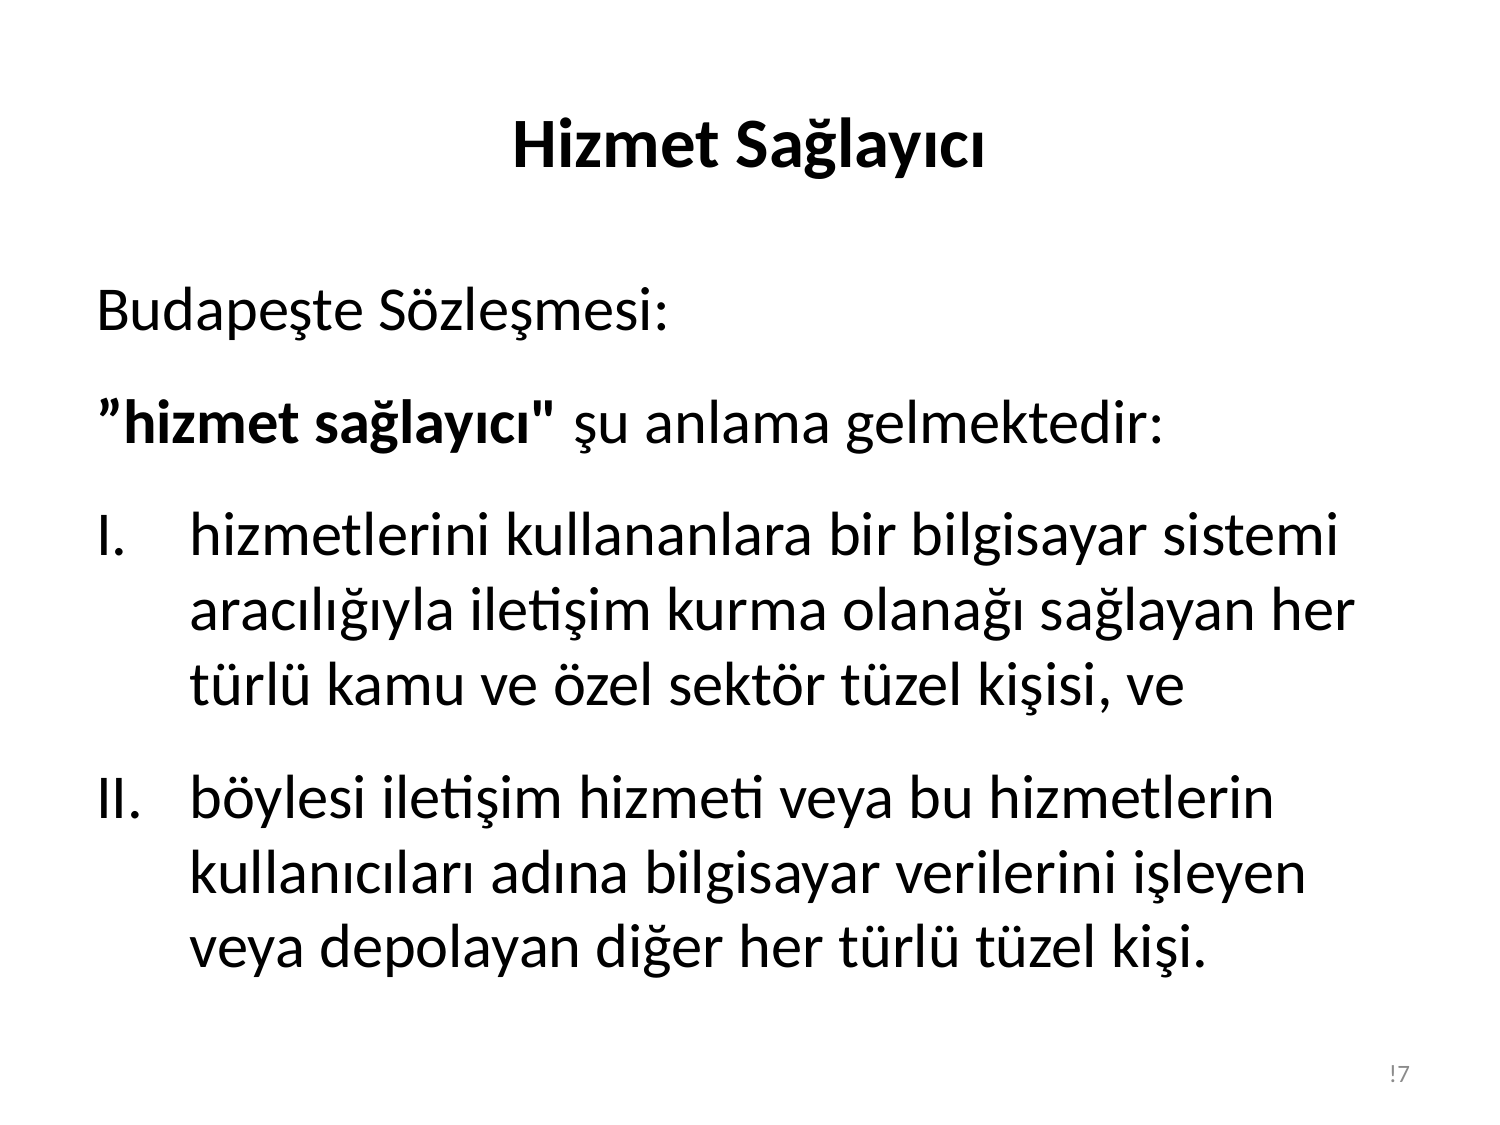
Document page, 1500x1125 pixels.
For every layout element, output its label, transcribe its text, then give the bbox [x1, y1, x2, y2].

slide_number !7 [1074, 1042, 1425, 1103]
title Hizmet Sağlayıcı [74, 44, 1426, 233]
list Budapeşte Sözleşmesi: ”hizmet sağlayıcı" şu anlama gelmektedir: hizmetlerini kullananlara bir bilgisayar sistemi aracılığıyla iletişim kurma olanağı sağlayan her türlü kamu ve özel sektör tüzel kişisi, ve böylesi iletişim hizmeti veya bu hizmetlerin kullanıcıları adına bilgisayar verilerini işleyen veya depolayan diğer her türlü tüzel kişi. [80, 260, 1432, 1010]
